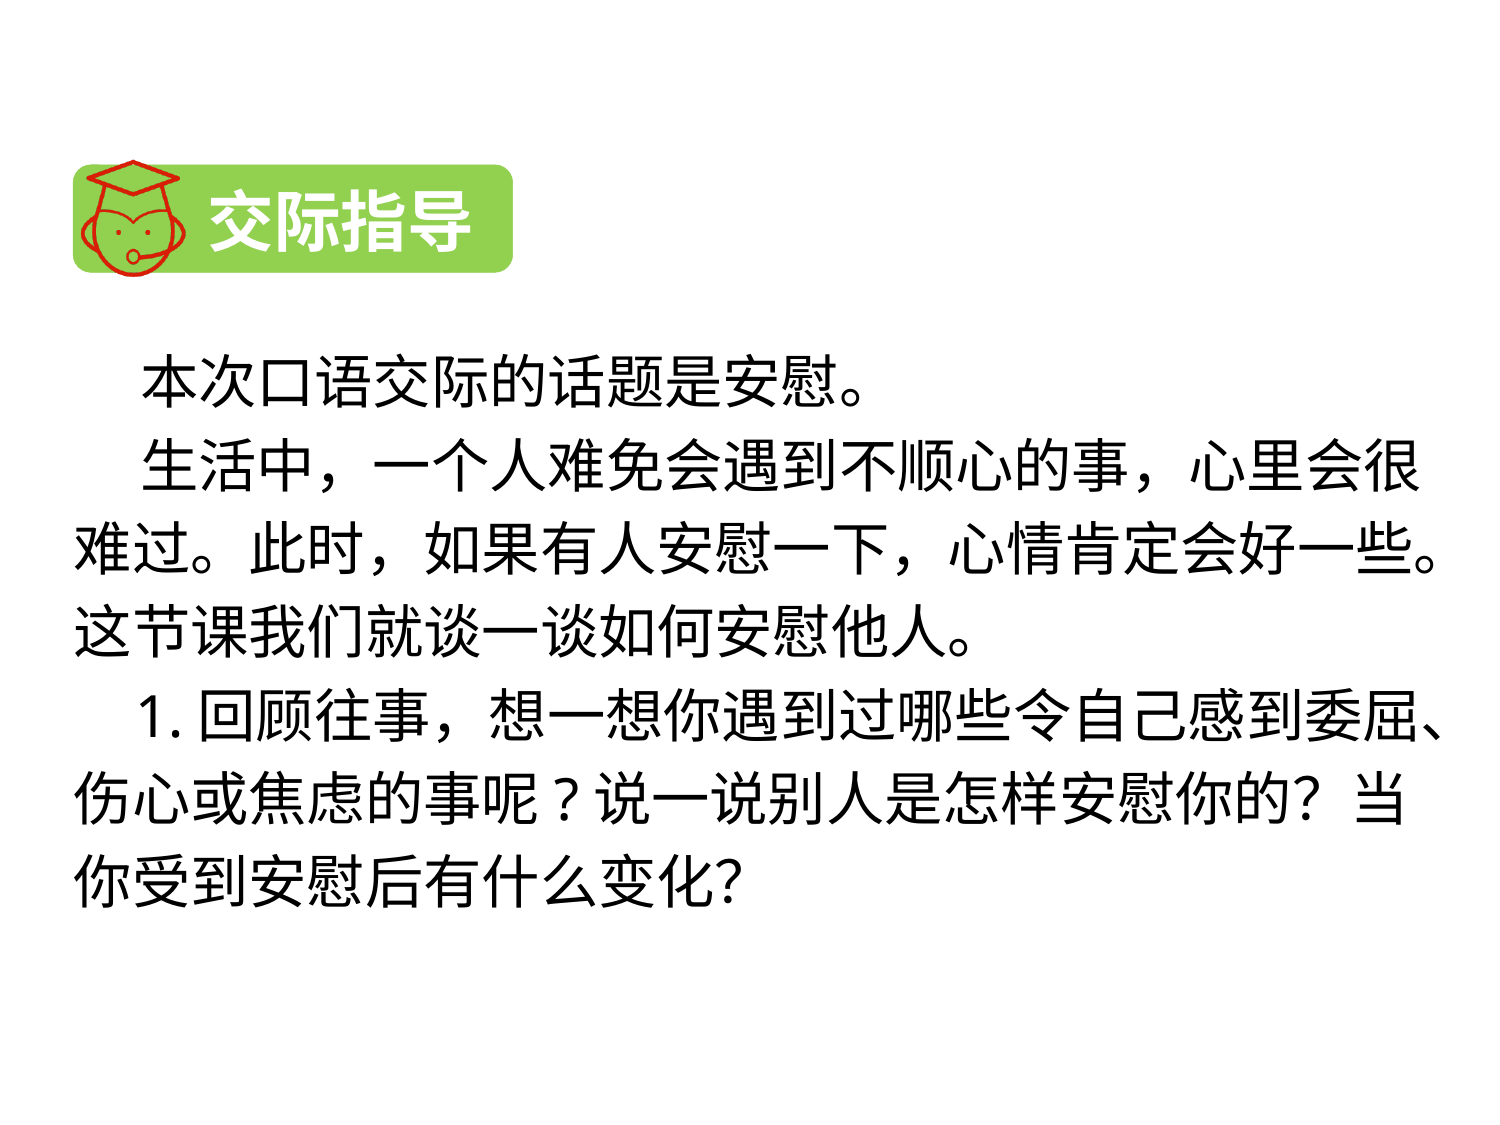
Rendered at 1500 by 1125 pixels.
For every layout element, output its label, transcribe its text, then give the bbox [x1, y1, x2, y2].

text_box [193, 163, 514, 274]
text_box 交际指导 [193, 172, 508, 267]
picture [73, 151, 193, 285]
list 本次口语交际的话题是安慰。 生活中，一个人难免会遇到不顺心的事，心里会很难过。此时，如果有人安慰一下，心情肯定会好一些。这节课我们就谈一谈如何安慰他人。 1.回顾往事，想一想你遇到过哪些令自己感到委屈、伤心或焦虑的事呢?说一说别人是怎样安慰你的？当你受到安慰后有什么变化？ [58, 324, 1442, 953]
